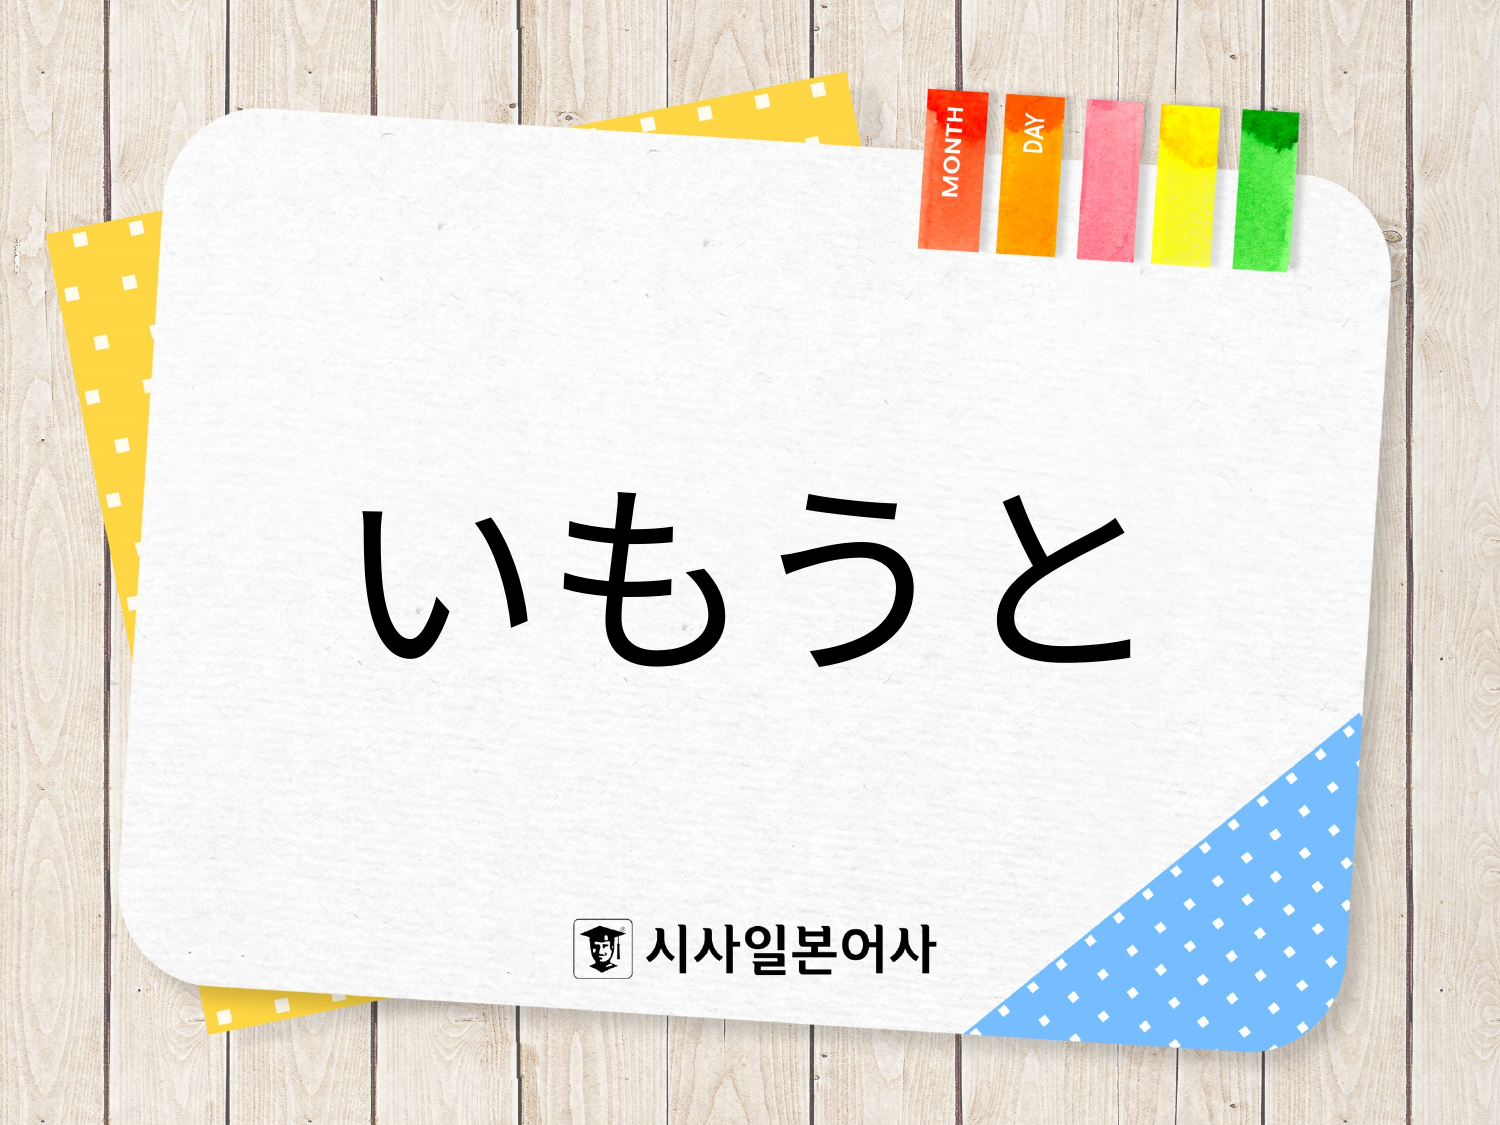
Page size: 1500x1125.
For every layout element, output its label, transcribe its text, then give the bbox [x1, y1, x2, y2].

picture [0, 0, 1500, 1125]
title いもうと [75, 338, 1425, 811]
